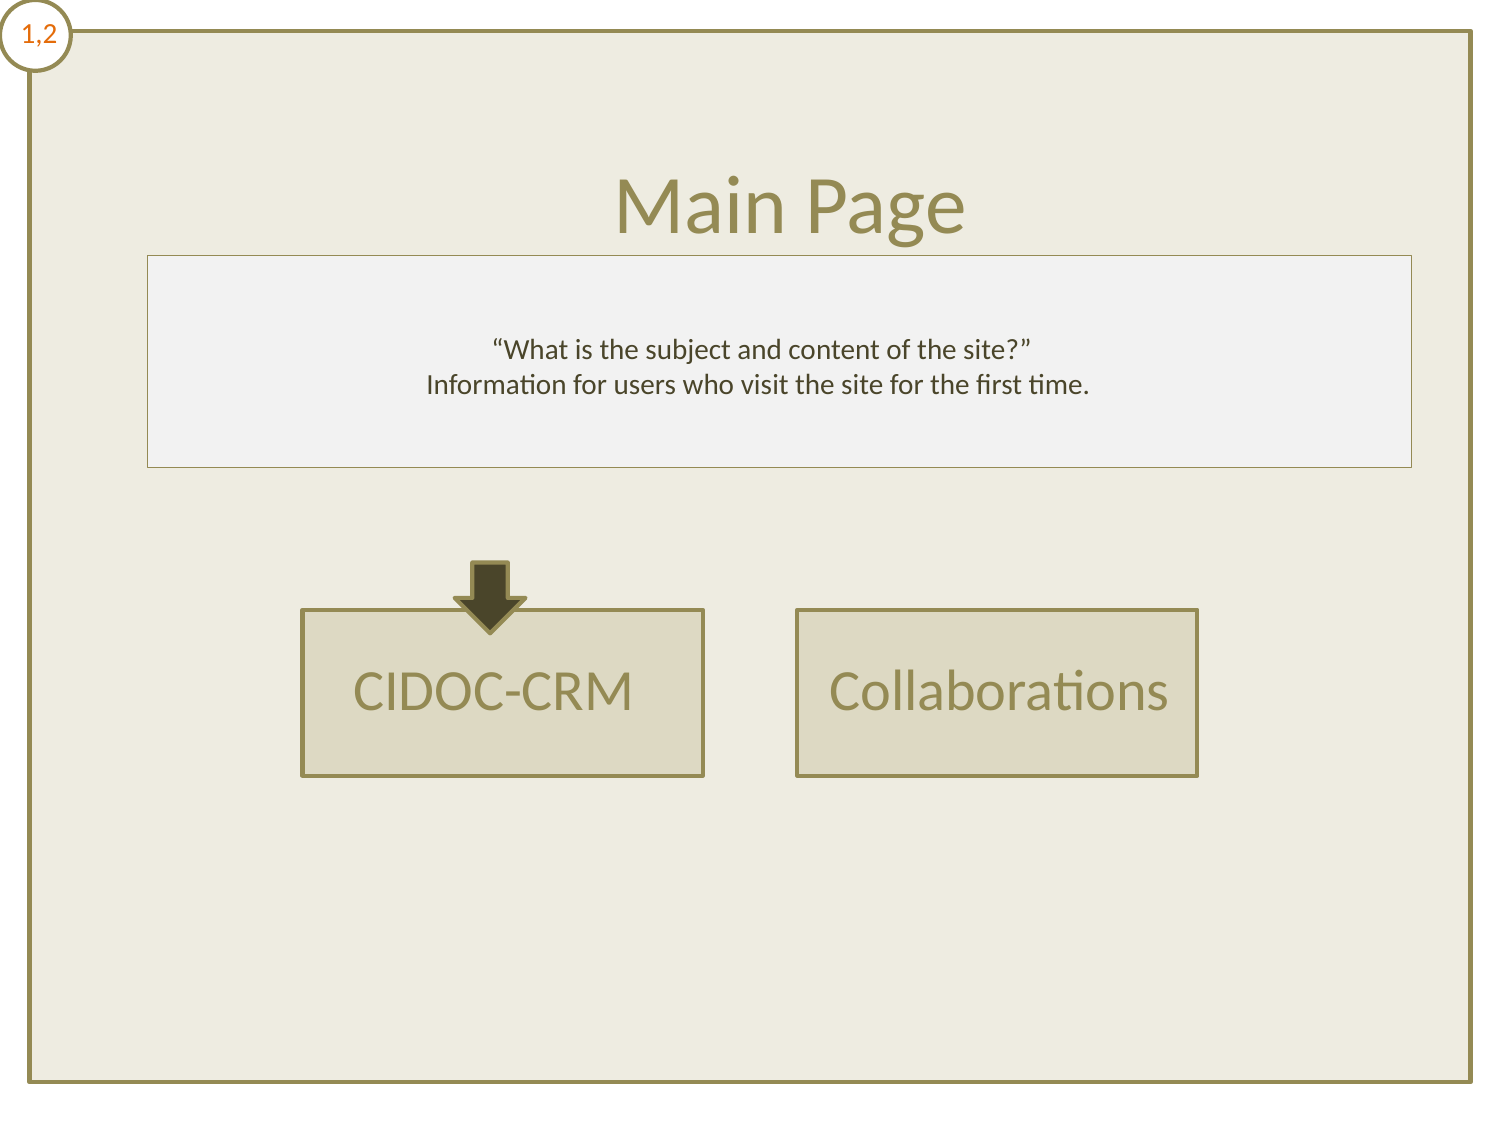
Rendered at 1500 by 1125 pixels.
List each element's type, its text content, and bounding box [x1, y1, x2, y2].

text_box [27, 29, 1473, 1084]
text_box [0, 13, 66, 73]
text_box Collaborations [814, 645, 1185, 730]
text_box [452, 560, 528, 636]
text_box [300, 608, 705, 778]
text_box [145, 253, 1413, 470]
text_box 1,2 [5, 7, 138, 57]
text_box “What is the subject and content of the site?” Information for users who visit the site for the first time. [147, 323, 1376, 408]
text_box [795, 608, 1199, 778]
text_box CIDOC-CRM [338, 645, 650, 730]
text_box [10, 0, 60, 7]
text_box Main Page [598, 42, 982, 253]
